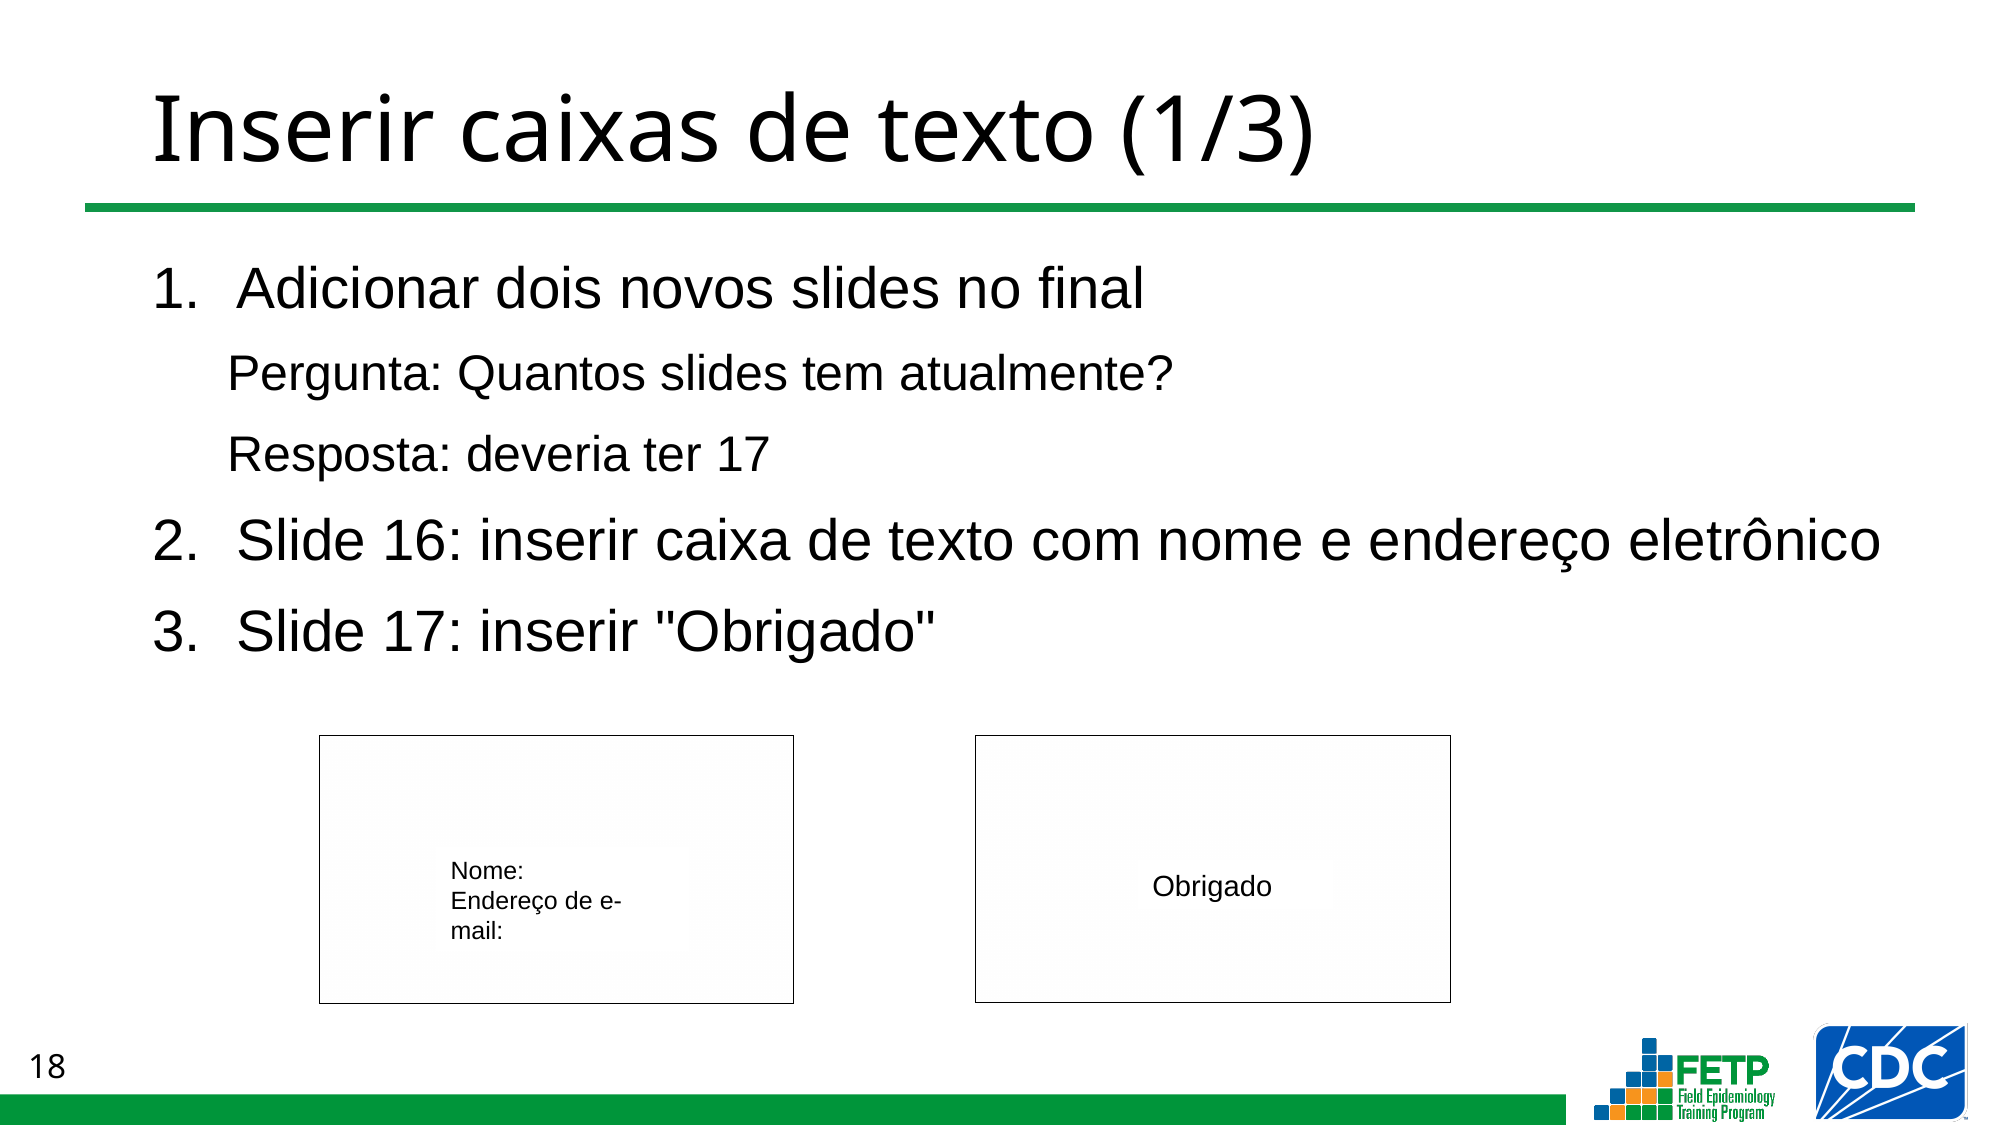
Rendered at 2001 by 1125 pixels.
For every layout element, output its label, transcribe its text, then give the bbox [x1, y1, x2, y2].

picture [975, 735, 1451, 1003]
picture [319, 735, 794, 1004]
picture [1594, 1038, 1775, 1122]
list Adicionar dois novos slides no final Pergunta: Quantos slides tem atualmente? Resposta: deveria ter 17 Slide 16: inserir caixa de texto com nome e endereço eletrônico Slide 17: inserir "Obrigado" [137, 242, 1928, 1004]
picture [1813, 1023, 1968, 1122]
title Inserir caixas de texto (1/3) [137, 75, 1863, 207]
